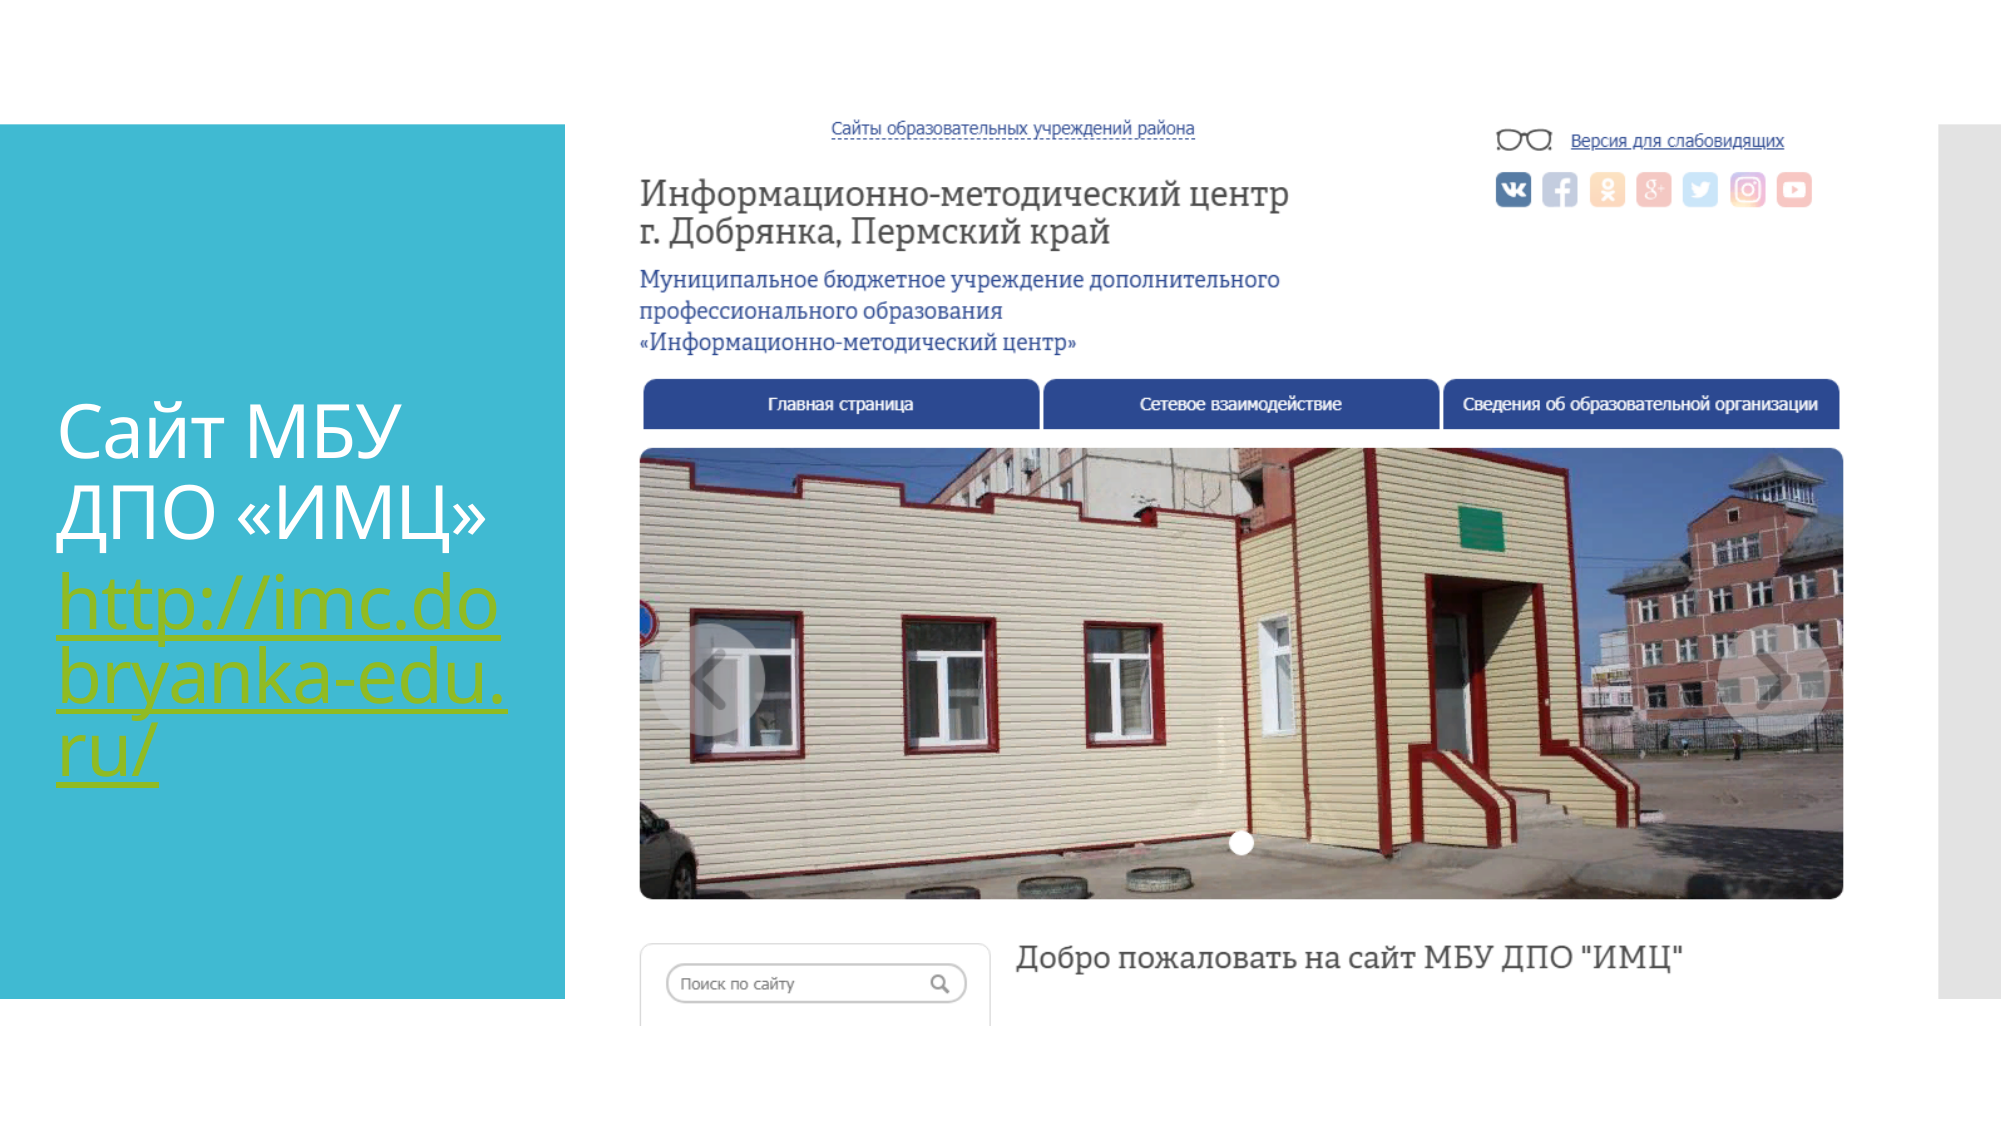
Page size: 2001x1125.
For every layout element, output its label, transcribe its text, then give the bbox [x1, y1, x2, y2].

title Сайт МБУ ДПО «ИМЦ» http://imc.dobryanka-edu.ru/ [41, 184, 525, 940]
picture [590, 97, 1892, 1027]
